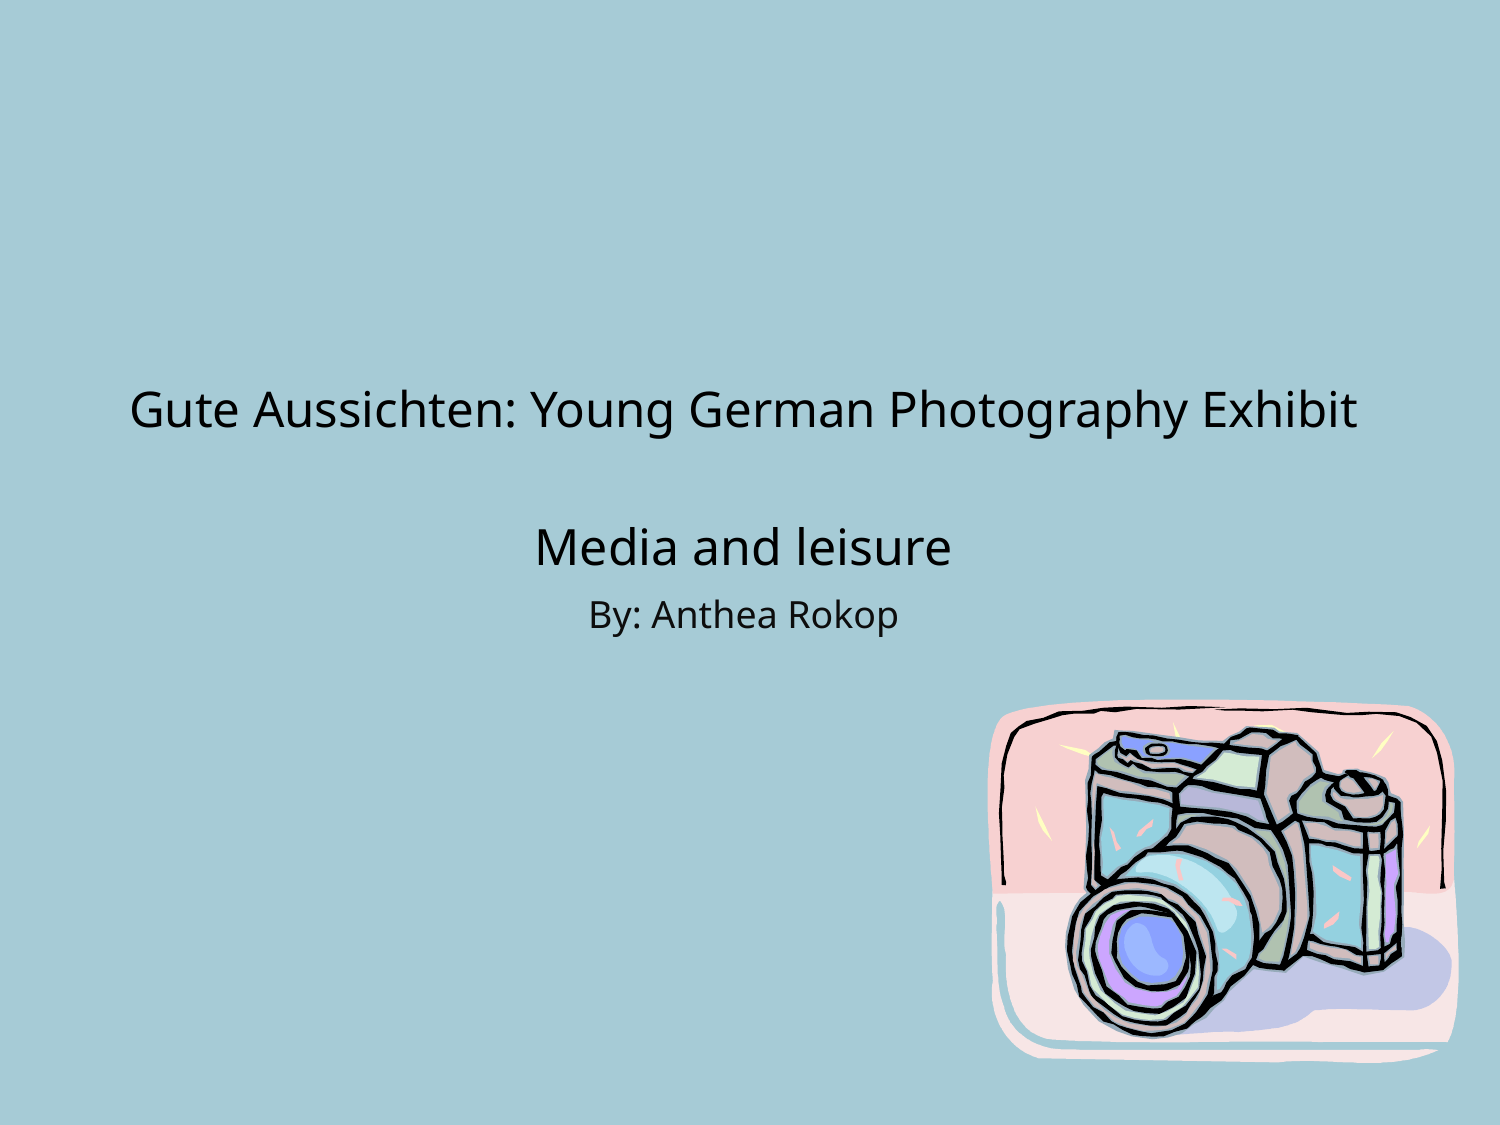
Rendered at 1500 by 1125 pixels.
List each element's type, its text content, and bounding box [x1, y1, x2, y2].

title Gute Aussichten: Young German Photography Exhibit [112, 224, 1376, 591]
picture [987, 699, 1459, 1064]
subtitle By: Anthea Rokop [349, 583, 1138, 781]
text_box Media and leisure [233, 507, 1254, 583]
